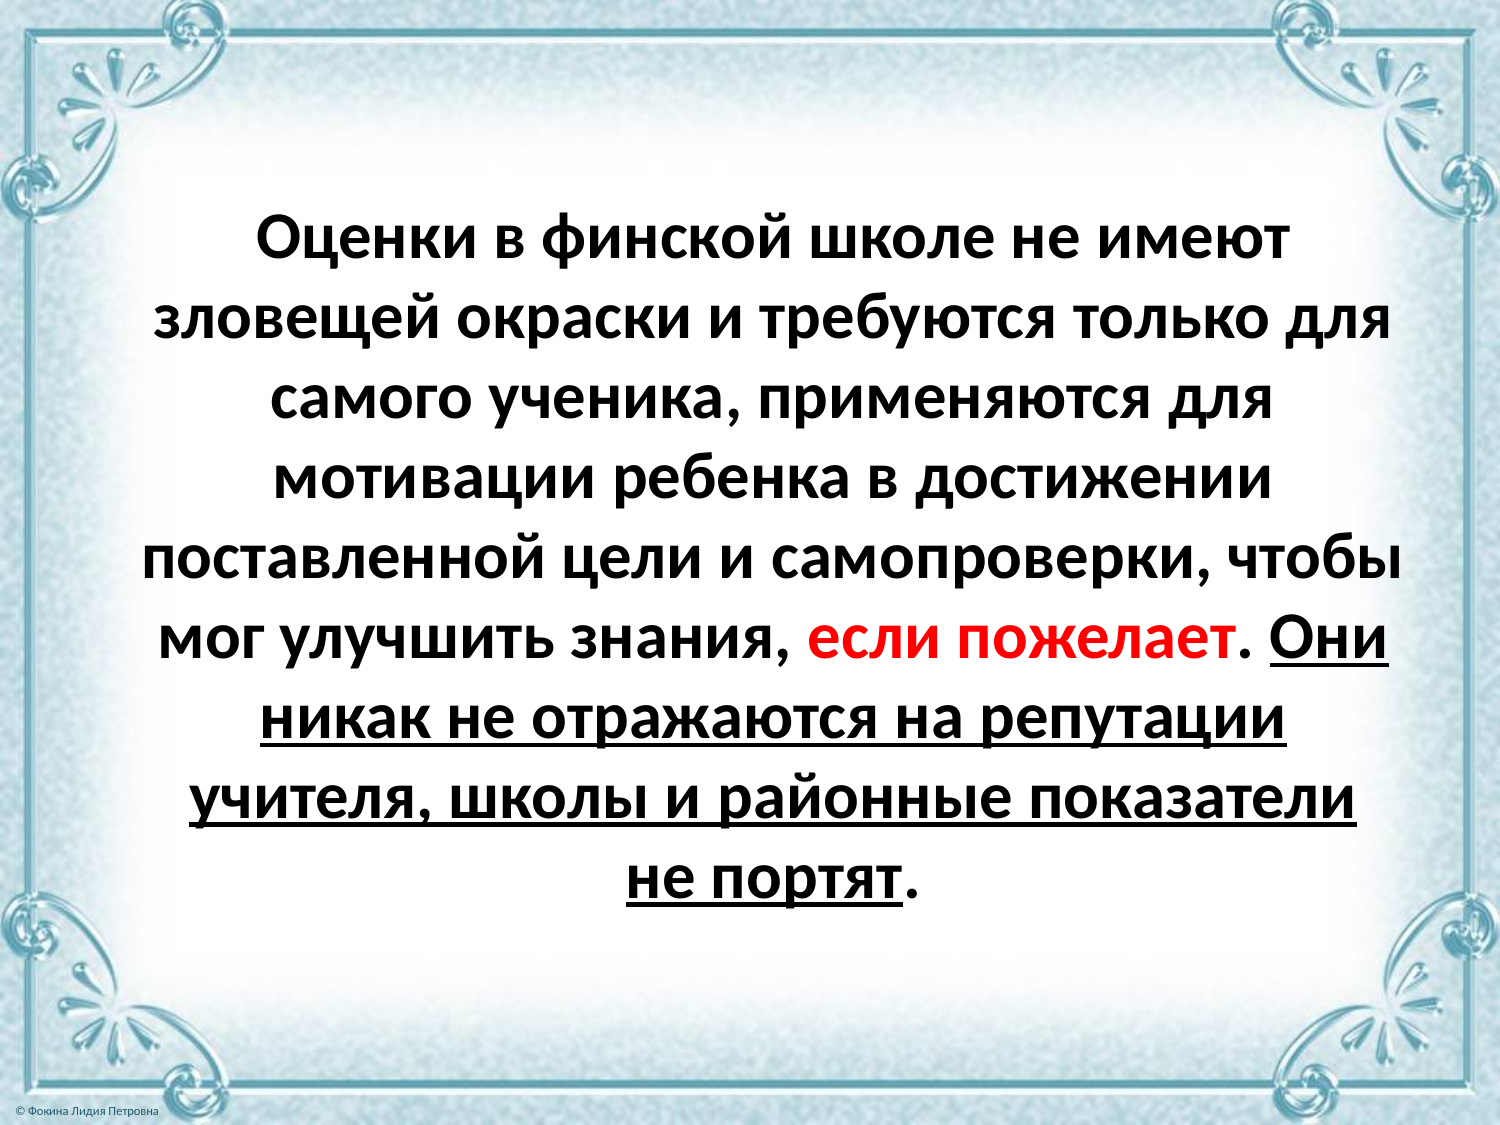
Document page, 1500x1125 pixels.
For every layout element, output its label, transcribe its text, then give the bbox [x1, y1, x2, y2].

text_box Оценки в финской школе не имеют зловещей окраски и требуются только для самого ученика, применяются для мотивации ребенка в достижении поставленной цели и самопроверки, чтобы мог улучшить знания, если пожелает. Они никак не отражаются на репутации учителя, школы и районные показатели не портят. [117, 184, 1429, 919]
picture [0, 0, 1500, 1125]
